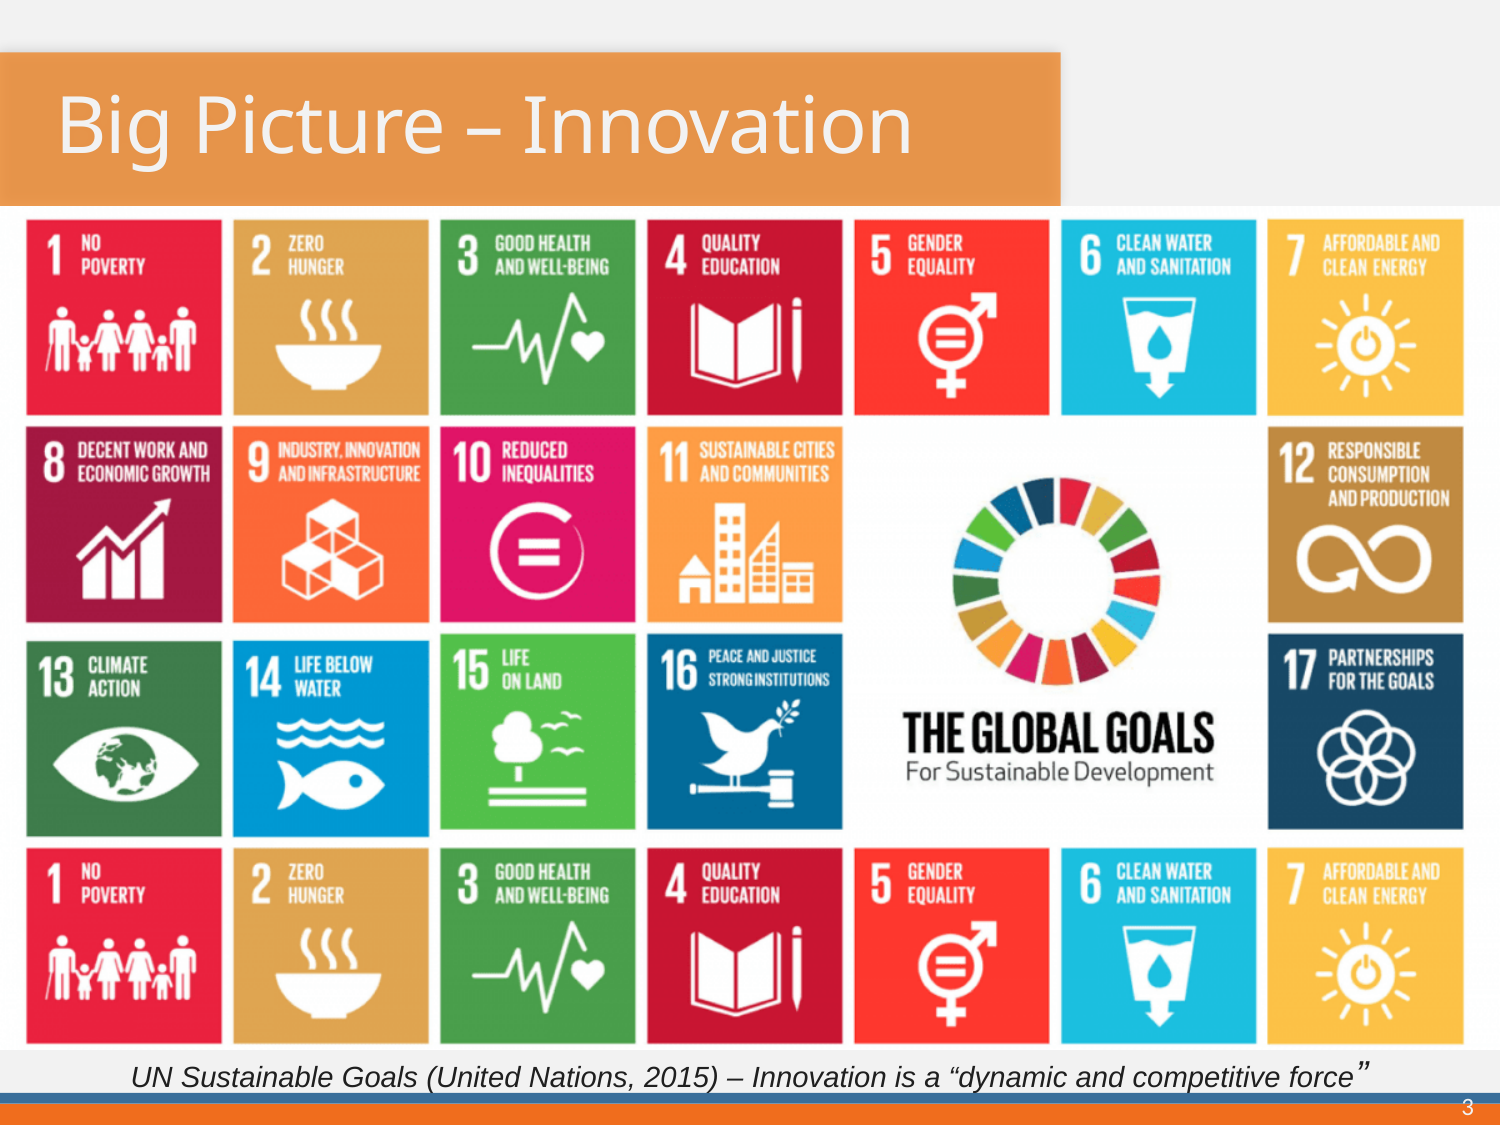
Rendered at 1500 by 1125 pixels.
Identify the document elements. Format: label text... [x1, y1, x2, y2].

picture [0, 205, 1500, 1051]
text_box UN Sustainable Goals (United Nations, 2015) – Innovation is a “dynamic and competitive force” [0, 1055, 1500, 1102]
title Big Picture – Innovation [0, 52, 1061, 204]
slide_number 3 [1406, 1102, 1489, 1125]
